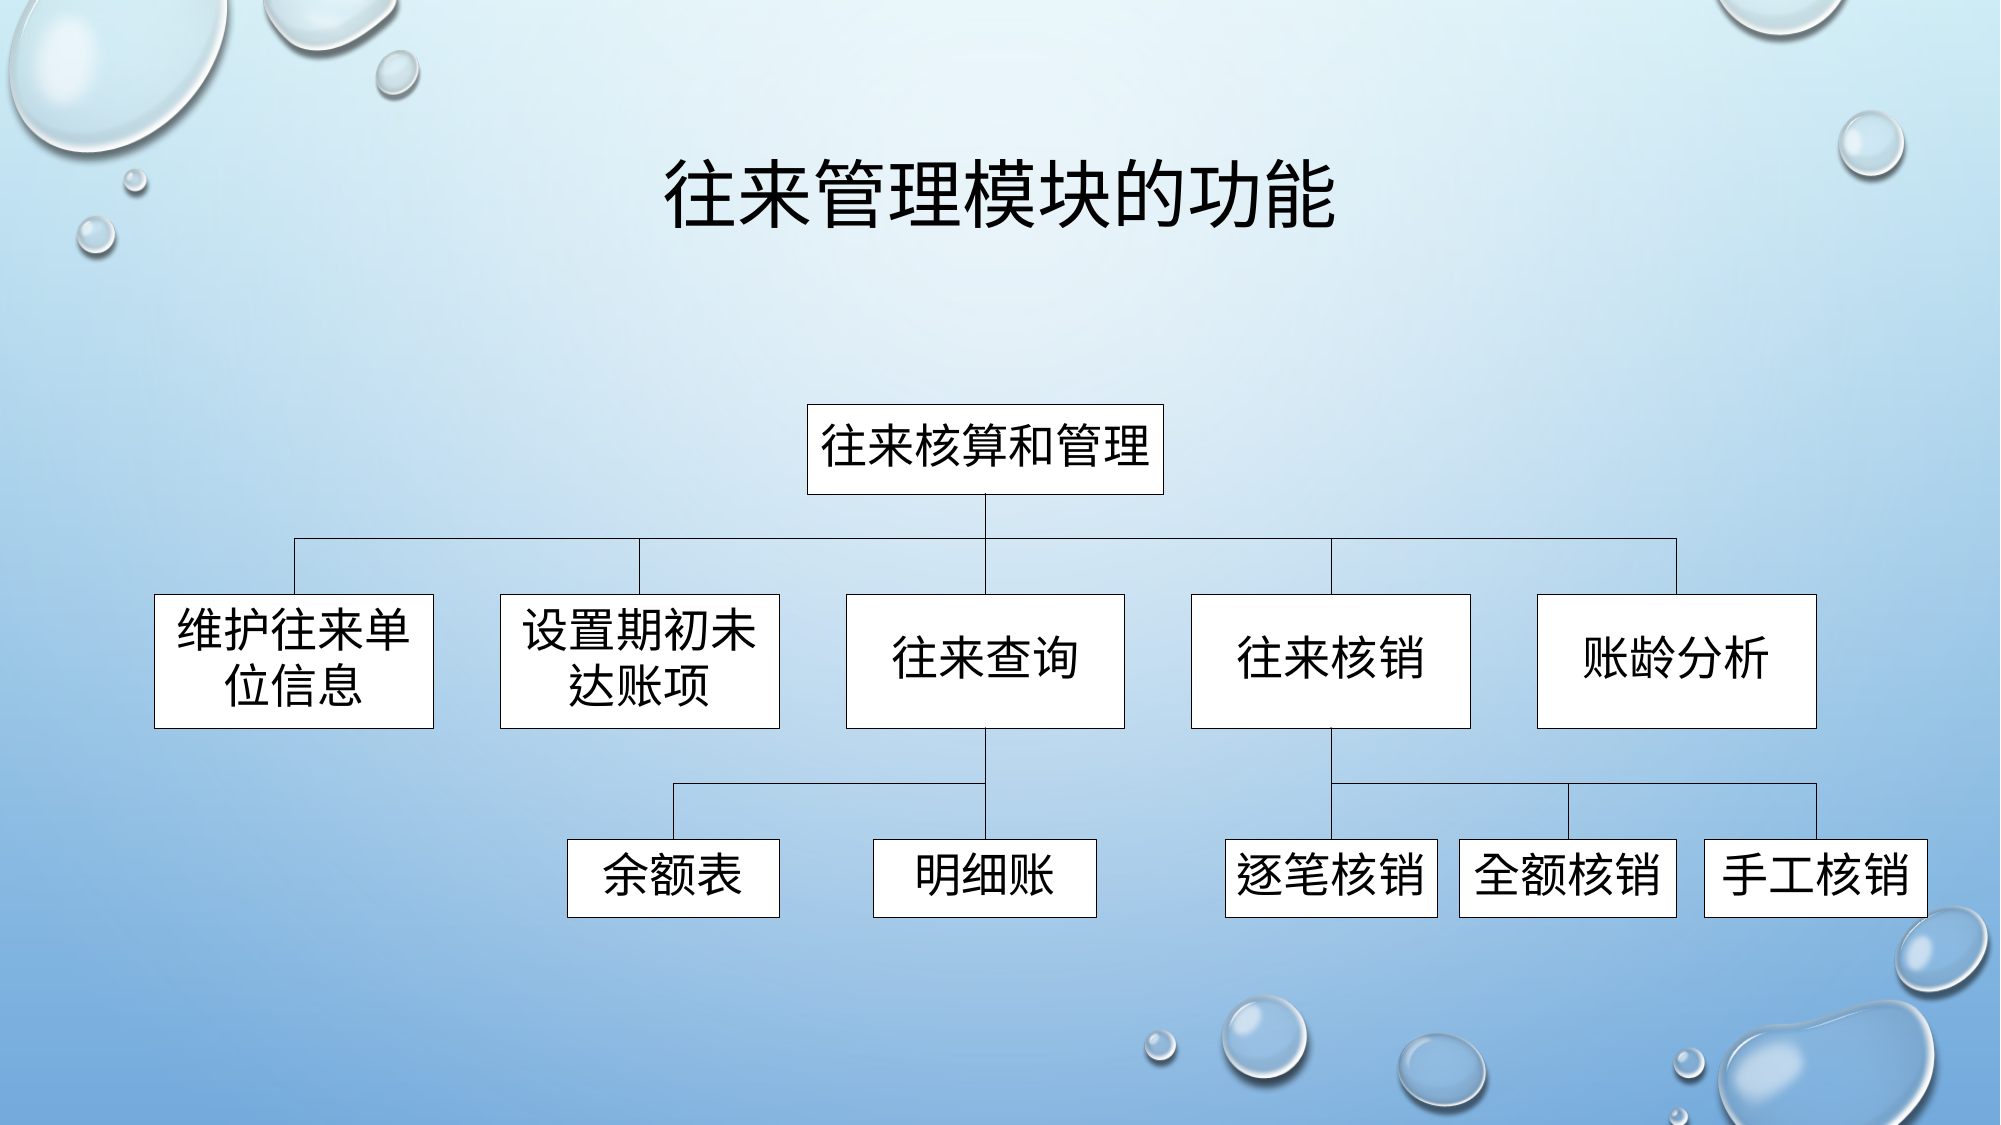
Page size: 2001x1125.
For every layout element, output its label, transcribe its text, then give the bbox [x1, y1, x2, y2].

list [149, 399, 1933, 923]
title 往来管理模块的功能 [149, 67, 1851, 329]
picture [0, 0, 2000, 1125]
